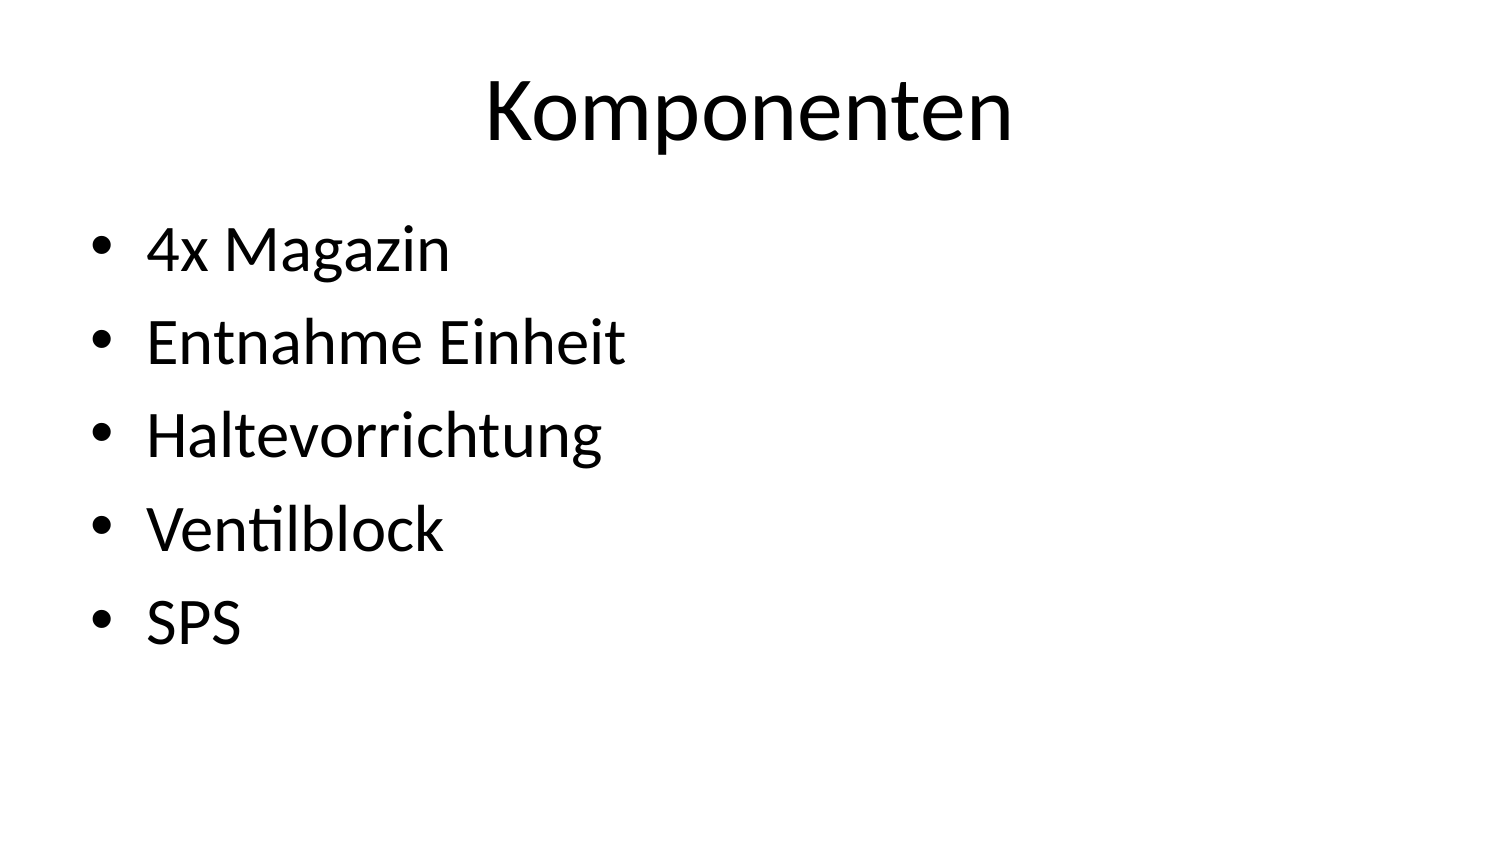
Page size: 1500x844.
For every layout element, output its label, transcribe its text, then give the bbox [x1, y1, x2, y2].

list 4x Magazin Entnahme Einheit Haltevorrichtung Ventilblock SPS [75, 196, 1425, 754]
title Komponenten [75, 33, 1425, 175]
